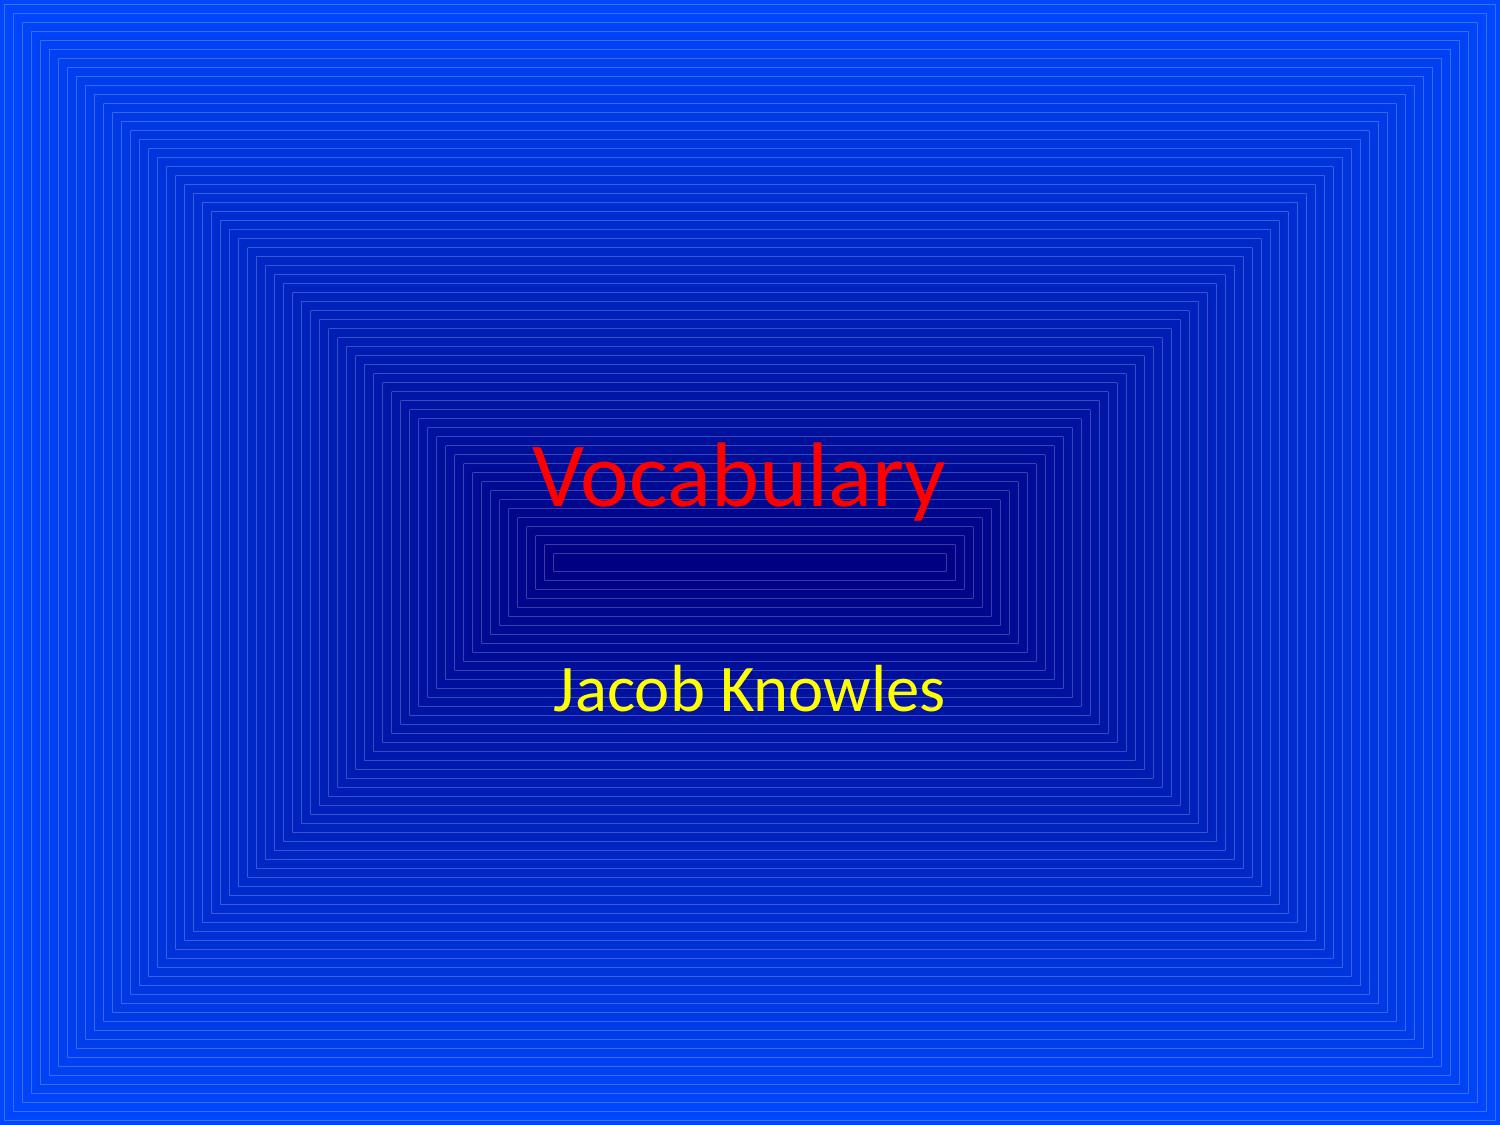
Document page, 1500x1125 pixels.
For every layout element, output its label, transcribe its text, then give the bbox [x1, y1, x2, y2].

subtitle Jacob Knowles [225, 637, 1275, 925]
title Vocabulary [112, 349, 1388, 591]
